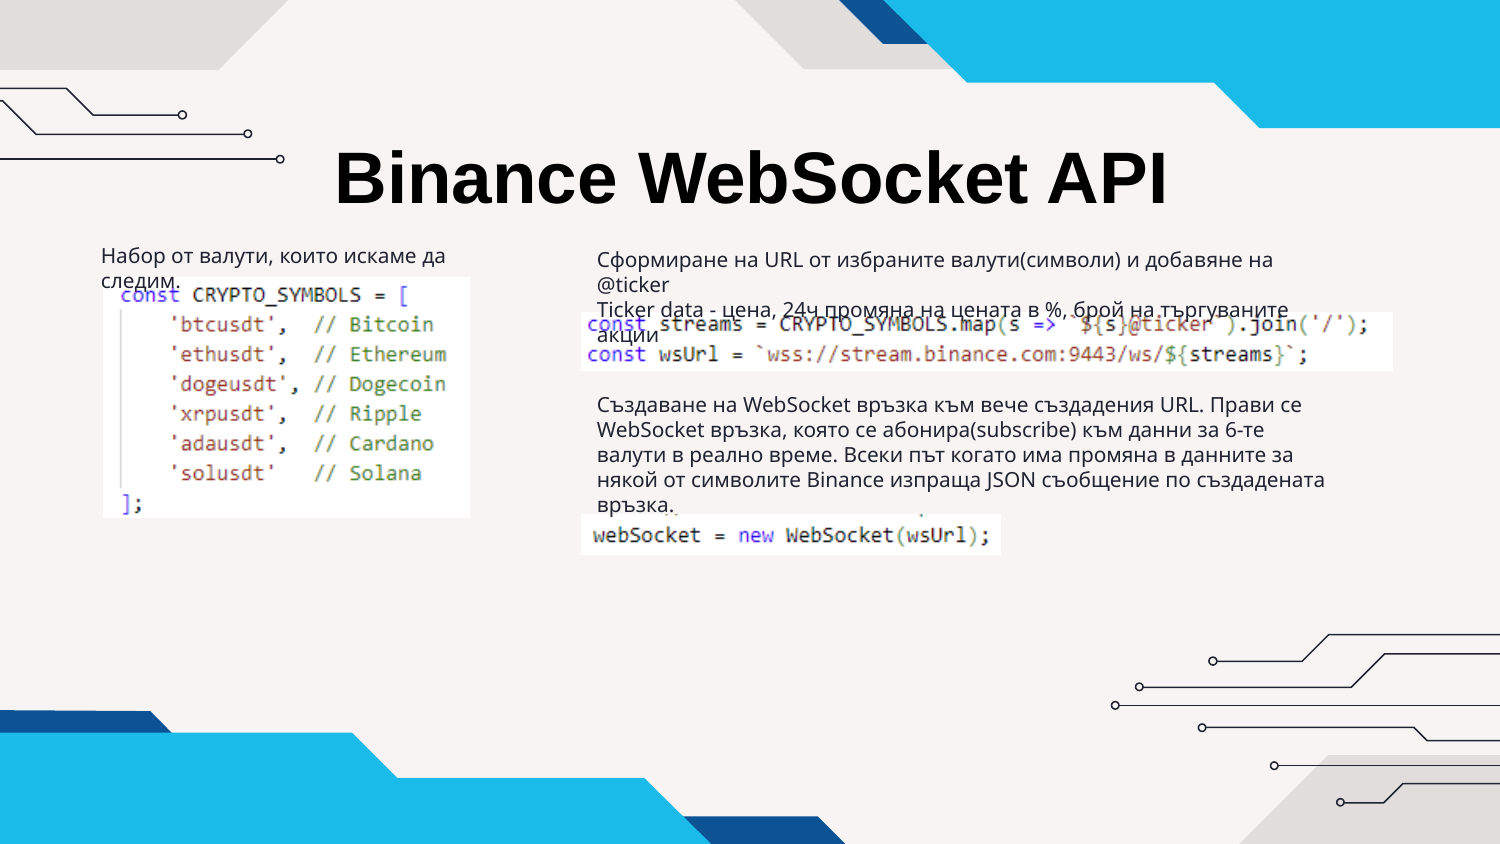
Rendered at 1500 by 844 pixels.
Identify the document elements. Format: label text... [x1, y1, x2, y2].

picture [581, 312, 1393, 371]
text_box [1111, 634, 1500, 807]
picture [103, 277, 470, 519]
title Binance WebSocket API [319, 95, 1388, 240]
text_box Създаване на WebSocket връзка към вече създадения URL. Прави се WebSocket връзка, която се абонира(subscribe) към данни за 6-те валути в реално време. Всеки път когато има промяна в данните за някой от символите Binance изпраща JSON съобщение по създадената връзка. [581, 379, 1353, 532]
picture [581, 513, 1001, 555]
text_box Набор от валути, които искаме да следим. [85, 227, 488, 308]
text_box Сформиране на URL от избраните валути(символи) и добавяне на @ticker Ticker data - цена, 24ч промяна на цената в %, брой на търгуваните акции [581, 231, 1353, 312]
